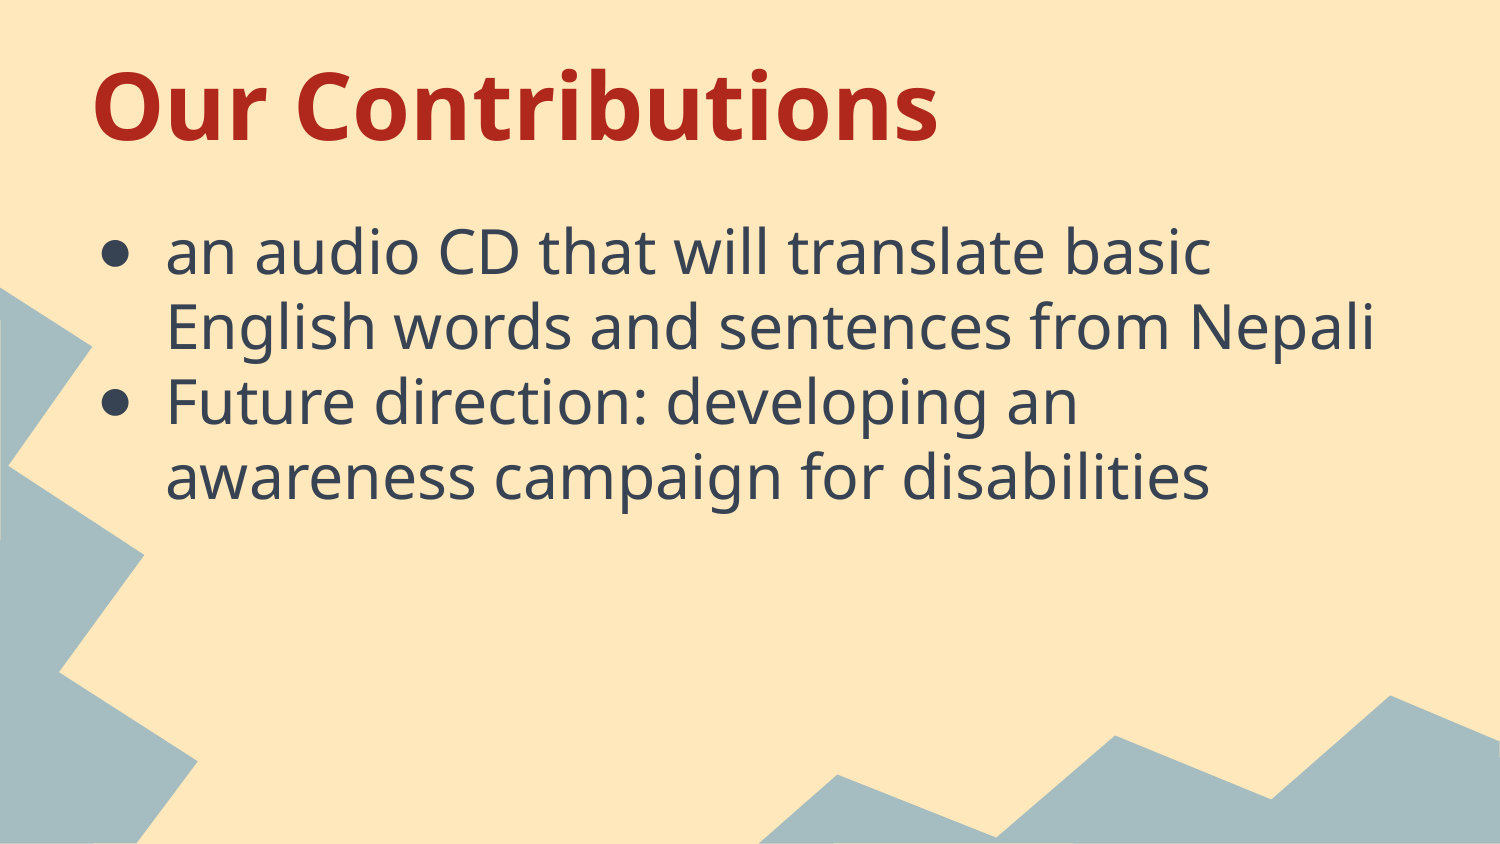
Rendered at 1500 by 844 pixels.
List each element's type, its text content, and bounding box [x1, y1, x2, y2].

list an audio CD that will translate basic English words and sentences from Nepali Future direction: developing an awareness campaign for disabilities [75, 196, 1425, 808]
title Our Contributions [75, 33, 1425, 175]
